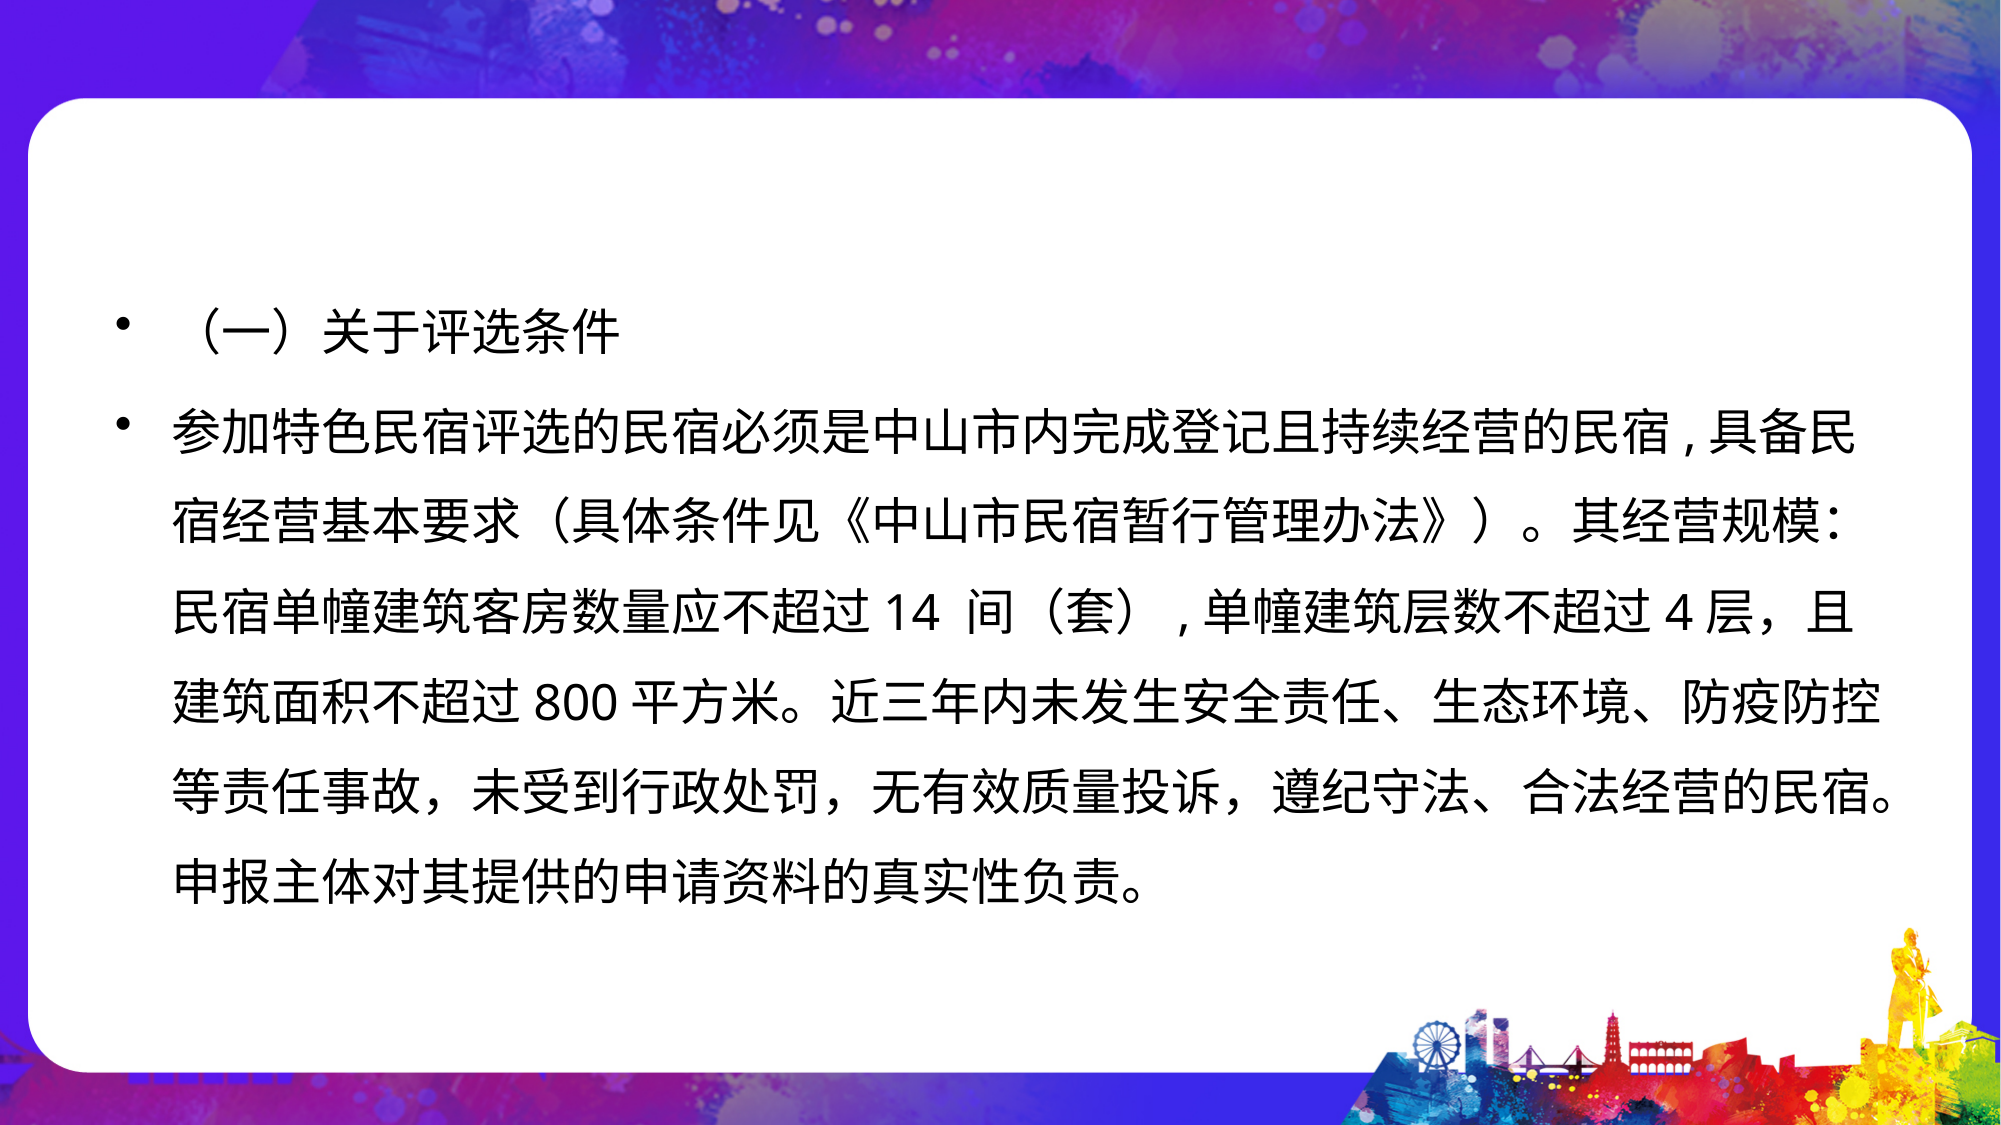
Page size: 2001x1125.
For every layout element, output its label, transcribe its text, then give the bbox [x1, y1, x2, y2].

list （一）关于评选条件 参加特色民宿评选的民宿必须是中山市内完成登记且持续经营的民宿,具备民宿经营基本要求（具体条件见《中山市民宿暂行管理办法》）。其经营规模：民宿单幢建筑客房数量应不超过14 间（套）,单幢建筑层数不超过4层，且建筑面积不超过800平方米。近三年内未发生安全责任、生态环境、防疫防控等责任事故，未受到行政处罚，无有效质量投诉，遵纪守法、合法经营的民宿。申报主体对其提供的申请资料的真实性负责。 [99, 262, 1901, 1006]
picture [0, 0, 2001, 1125]
